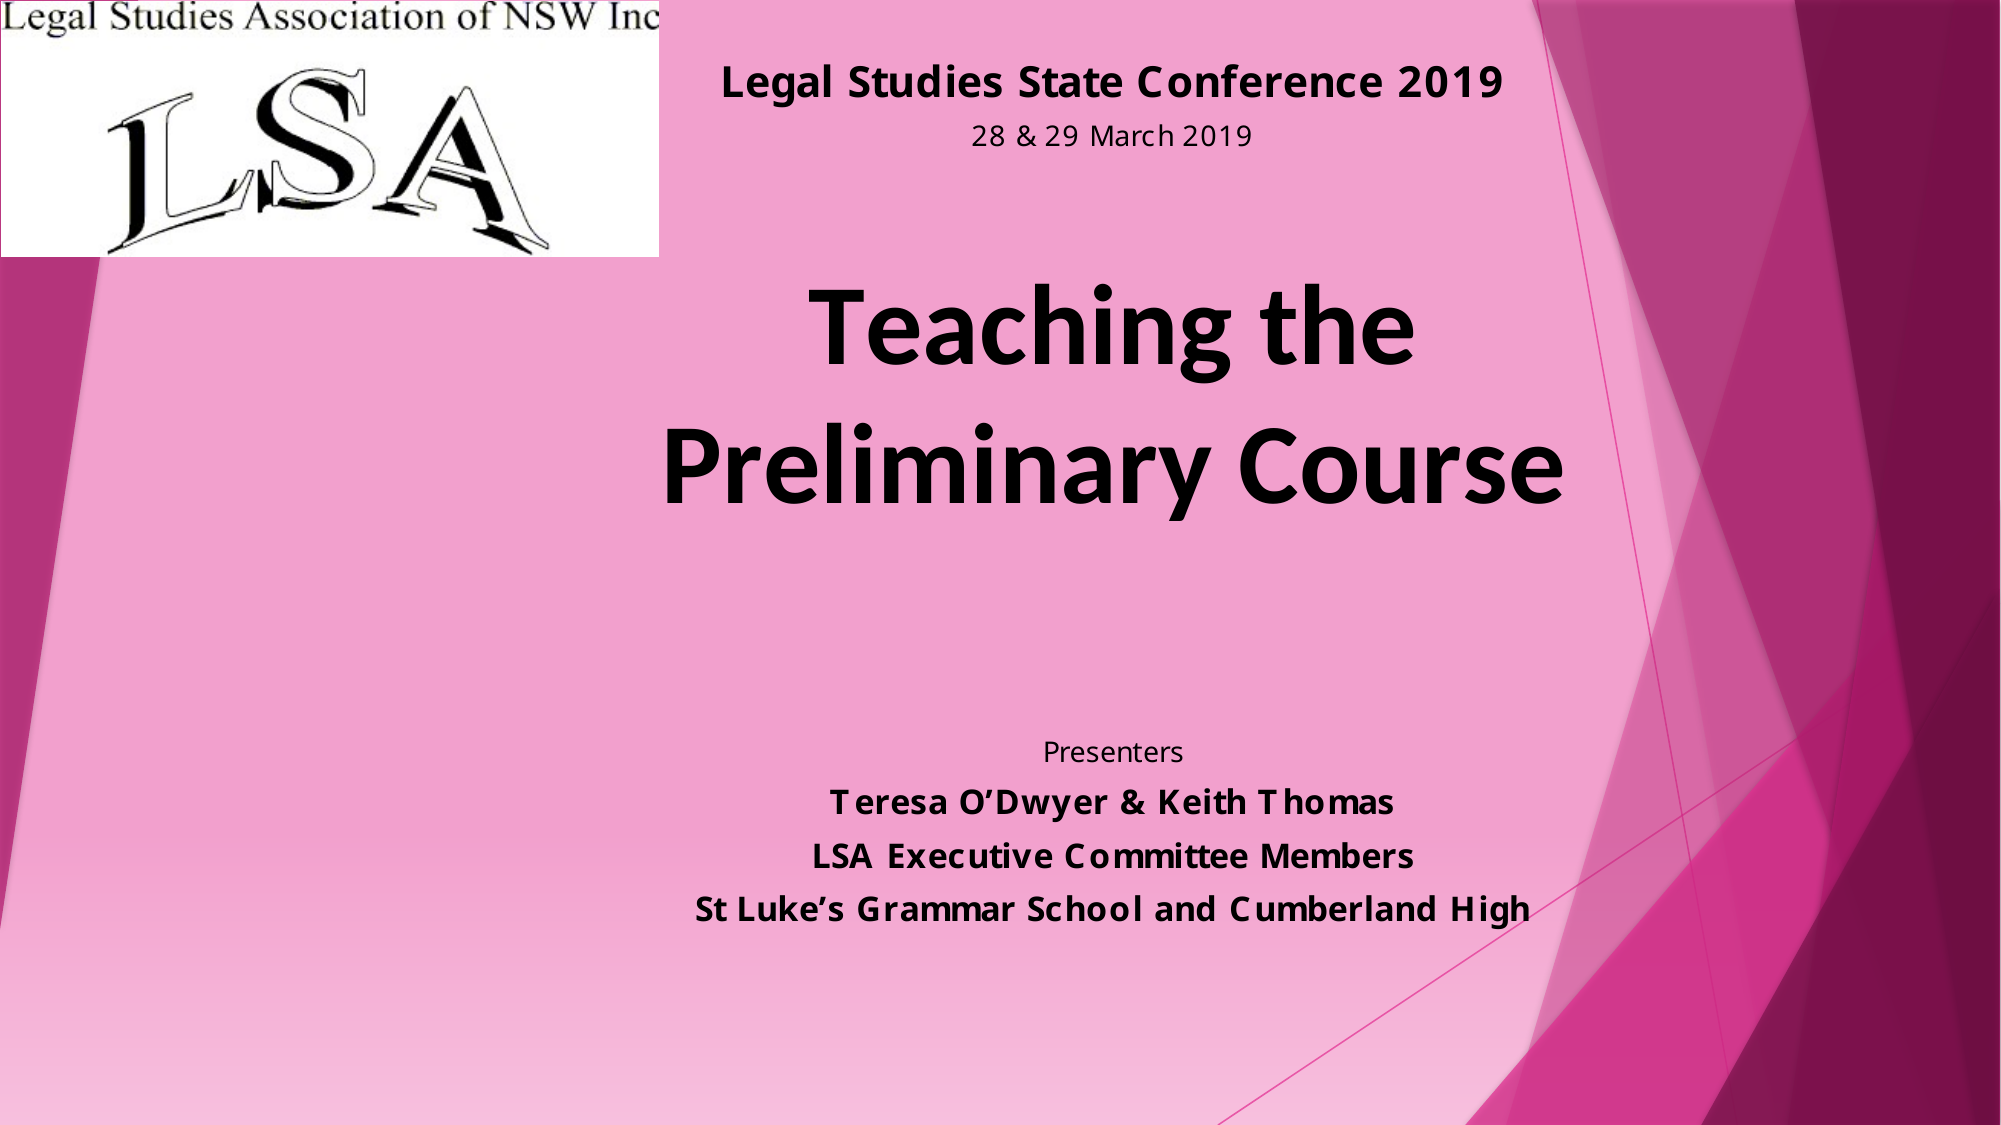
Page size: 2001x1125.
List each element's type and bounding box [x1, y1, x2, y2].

picture [0, 0, 1690, 1125]
